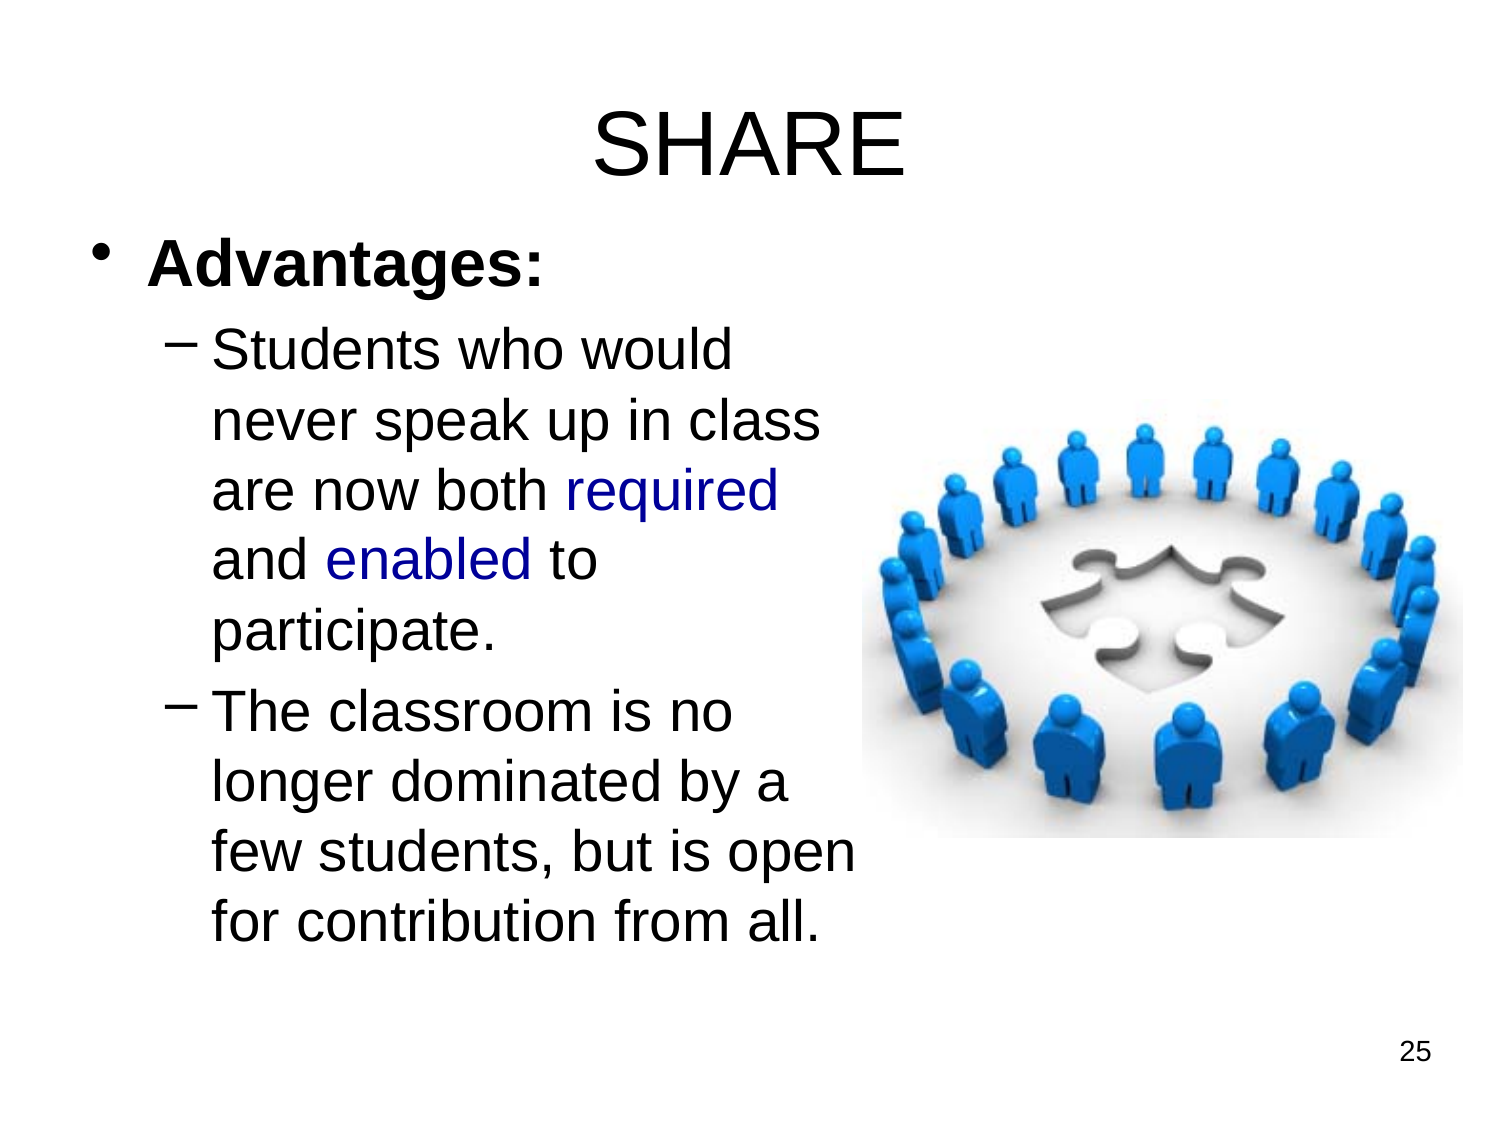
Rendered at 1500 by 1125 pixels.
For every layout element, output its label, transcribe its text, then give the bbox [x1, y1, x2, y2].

list Advantages: Students who would never speak up in class are now both required and enabled to participate. The classroom is no longer dominated by a few students, but is open for contribution from all. [74, 212, 897, 1010]
slide_number 25 [1096, 1024, 1447, 1103]
picture [862, 399, 1463, 839]
title SHARE [74, 44, 1426, 233]
